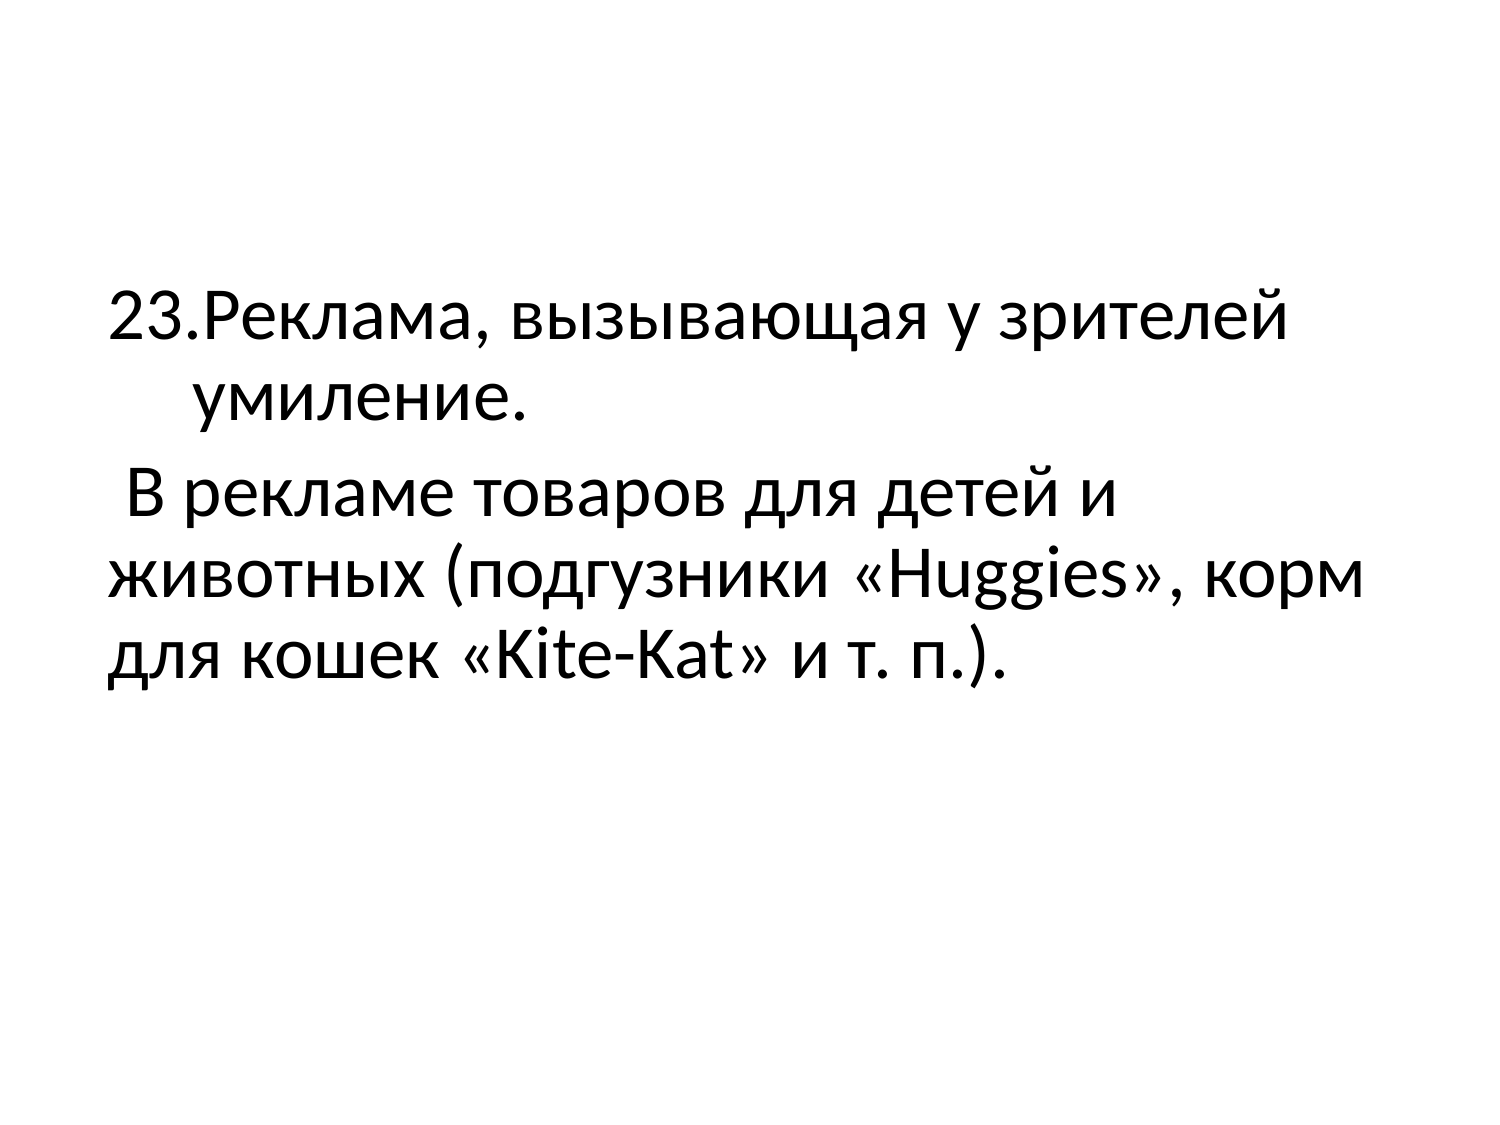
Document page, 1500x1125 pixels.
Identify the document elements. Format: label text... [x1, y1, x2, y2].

list Реклама, вызывающая у зрителей умиление. В рекламе товаров для детей и животных (подгузники «Huggies», корм для кошек «Kite-Kat» и т. п.). [75, 267, 1425, 1079]
